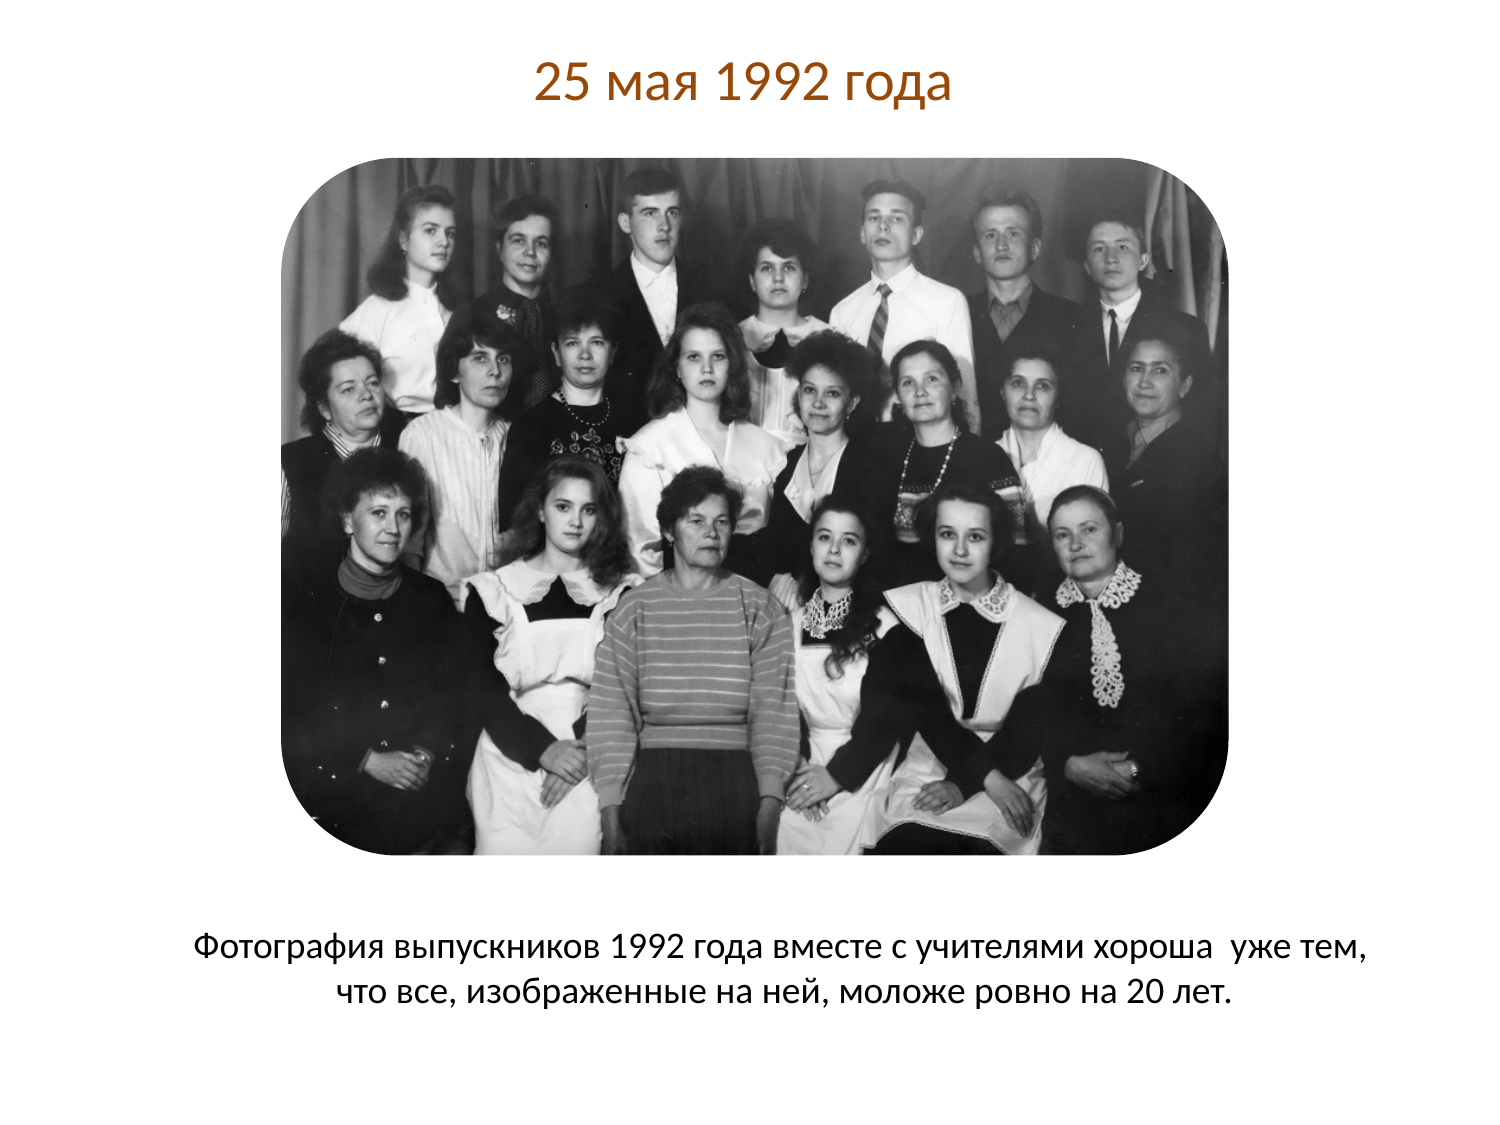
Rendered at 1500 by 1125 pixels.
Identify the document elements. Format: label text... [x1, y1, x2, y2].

picture [280, 157, 1229, 856]
text_box 25 мая 1992 года [518, 35, 969, 120]
text_box Фотография выпускников 1992 года вместе с учителями хороша уже тем, что все, изображенные на ней, моложе ровно на 20 лет. [175, 913, 1395, 1019]
